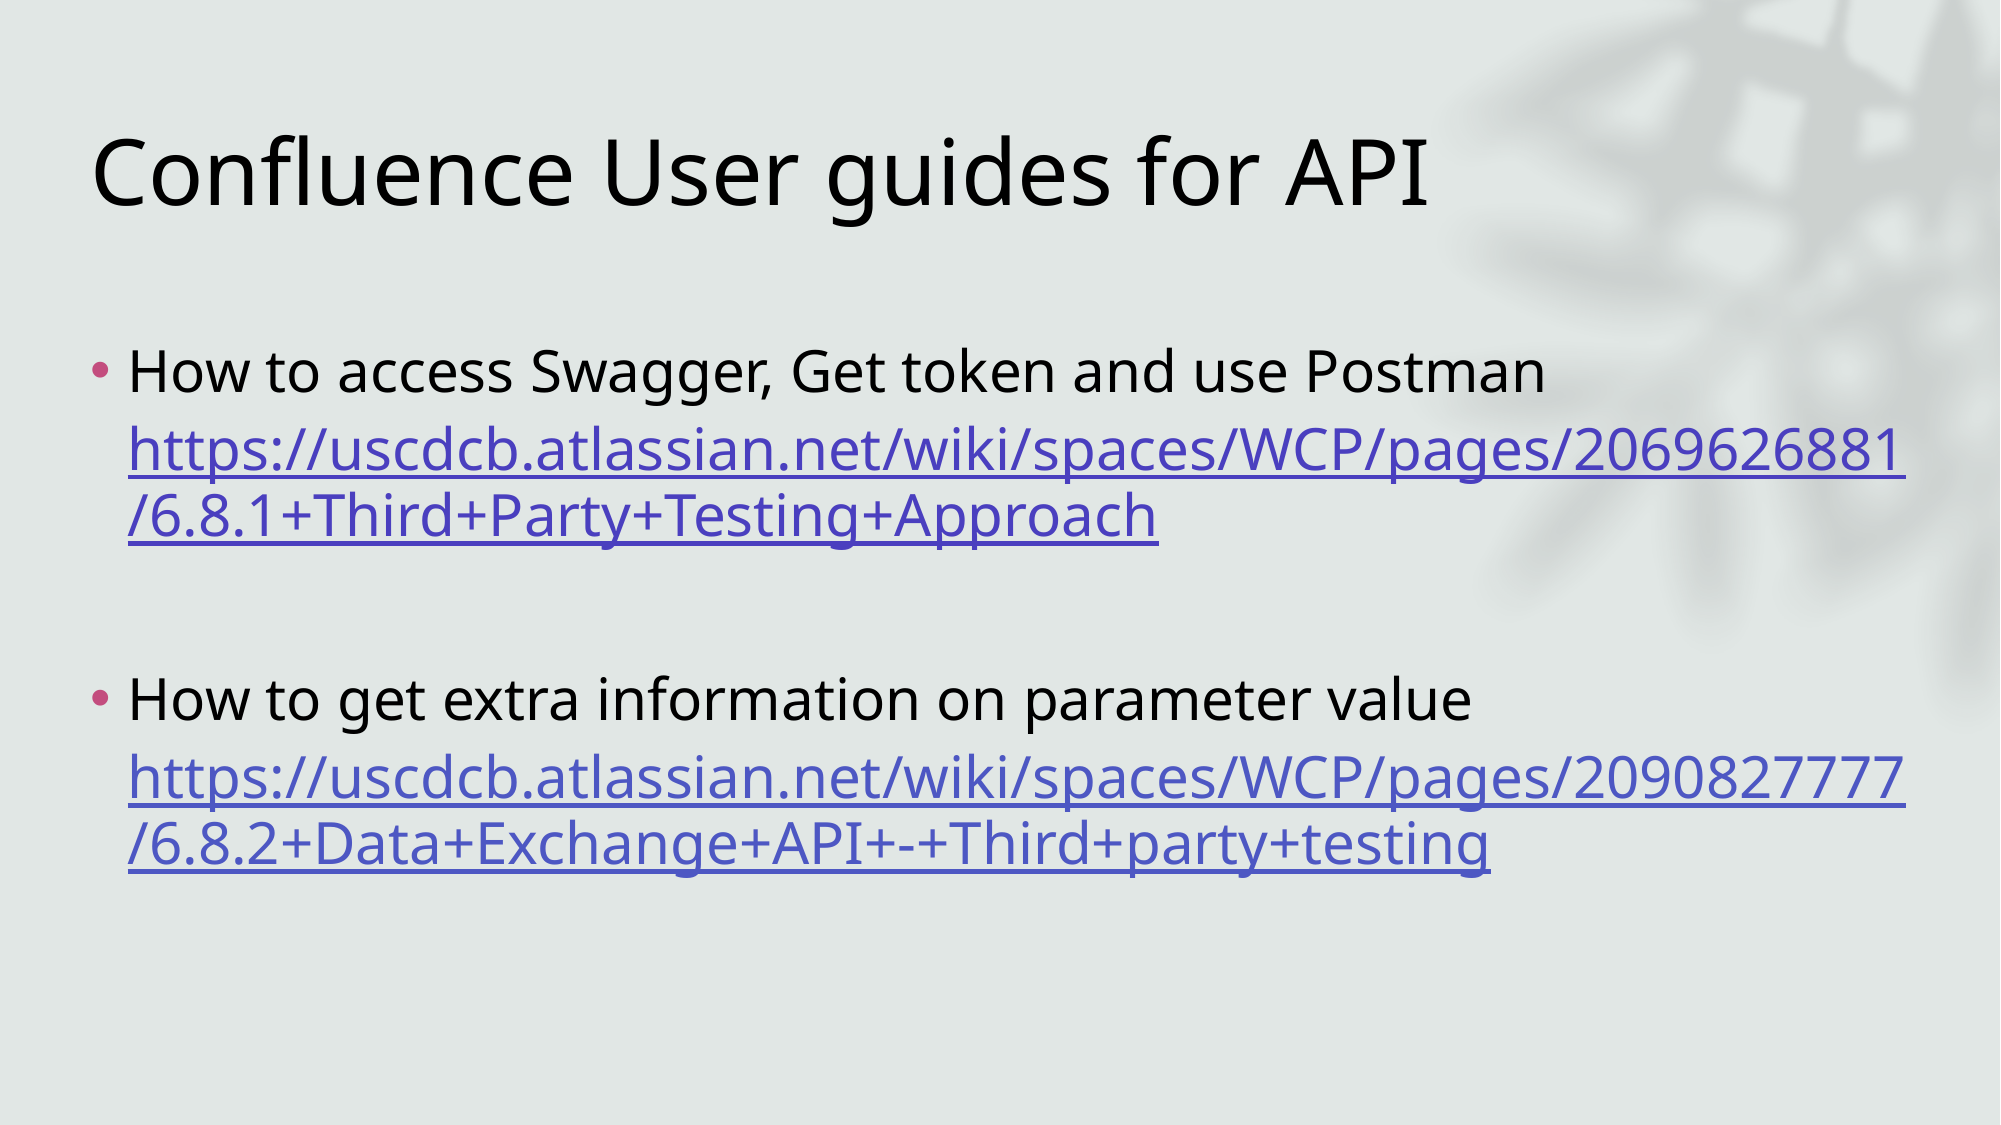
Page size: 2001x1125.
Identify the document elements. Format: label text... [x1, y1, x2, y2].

list How to access Swagger, Get token and use Postman https://uscdcb.atlassian.net/wiki/spaces/WCP/pages/2069626881/6.8.1+Third+Party+Testing+Approach How to get extra information on parameter value https://uscdcb.atlassian.net/wiki/spaces/WCP/pages/2090827777/6.8.2+Data+Exchange+API+-+Third+party+testing [75, 319, 1925, 1009]
title Confluence User guides for API [75, 60, 1863, 278]
